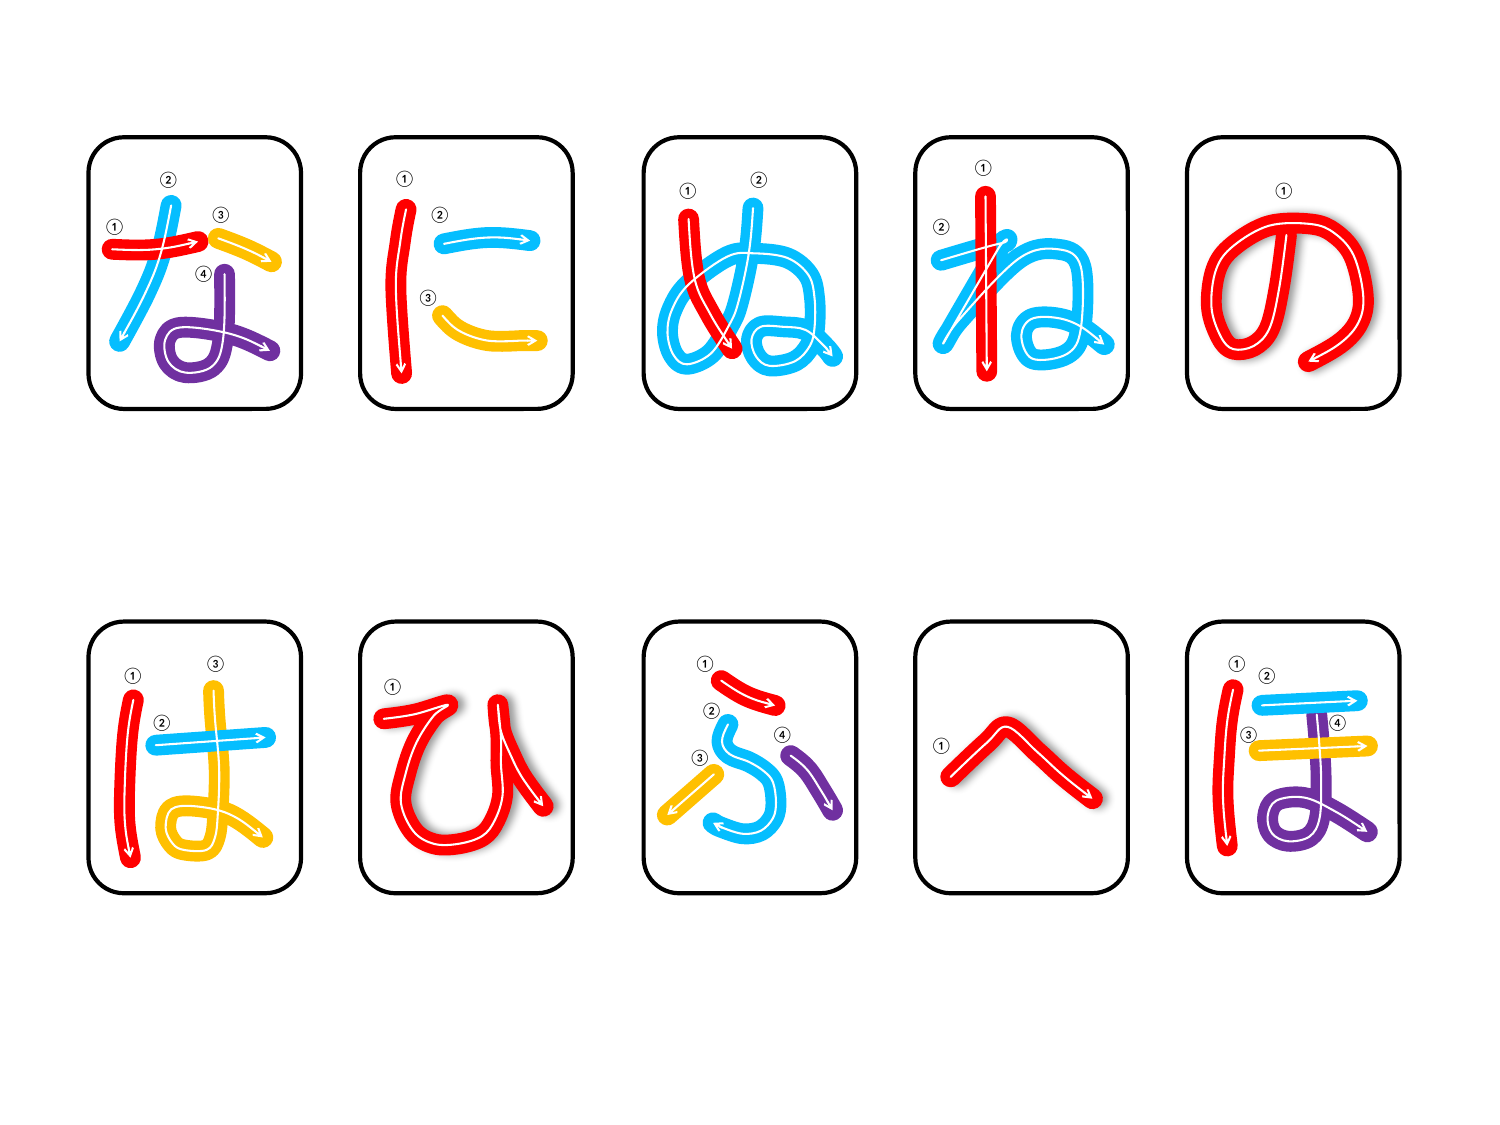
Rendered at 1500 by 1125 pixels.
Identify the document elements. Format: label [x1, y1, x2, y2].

text_box [359, 621, 573, 894]
text_box [1186, 136, 1400, 410]
text_box [359, 136, 573, 410]
text_box [88, 621, 302, 894]
text_box [1186, 621, 1400, 894]
text_box [915, 621, 1129, 894]
text_box [915, 136, 1129, 410]
text_box [88, 136, 302, 410]
text_box [643, 621, 857, 894]
text_box [643, 136, 857, 410]
